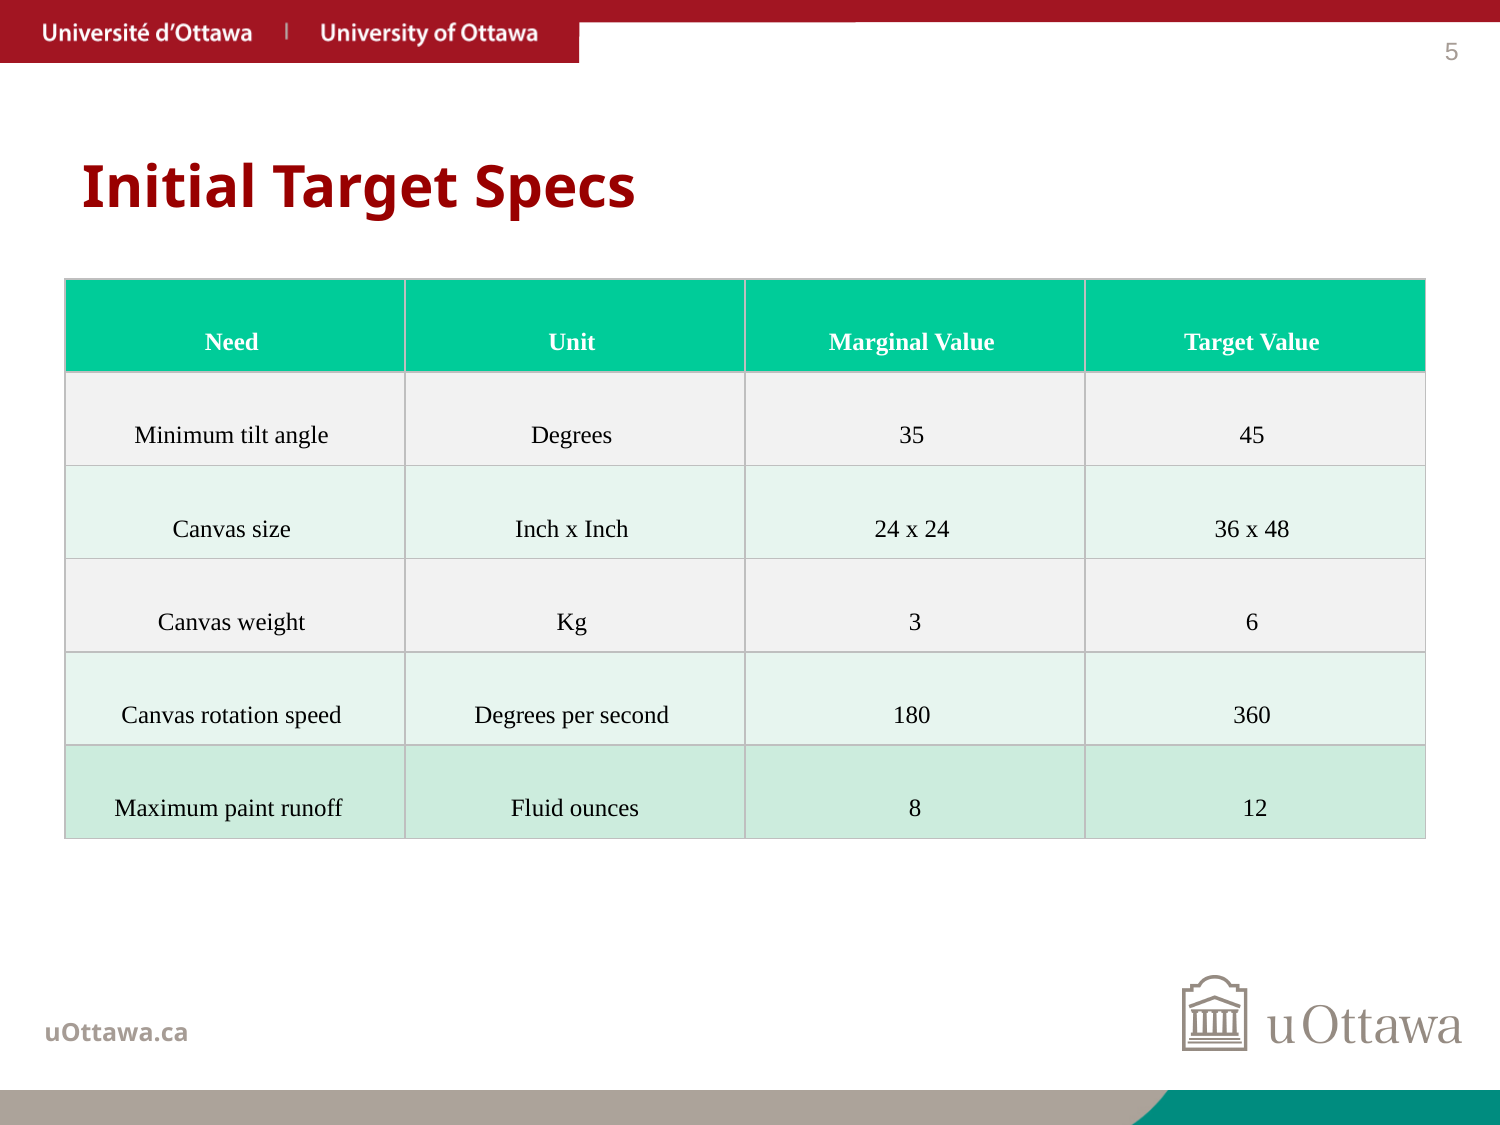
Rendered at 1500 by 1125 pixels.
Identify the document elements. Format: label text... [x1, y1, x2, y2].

text_box 5 [1123, 27, 1474, 88]
table_cell 35 [746, 373, 1084, 465]
table_cell Minimum tilt angle [66, 373, 404, 465]
title Initial Target Specs [67, 113, 1344, 256]
table_header Unit [406, 280, 744, 371]
table_cell Fluid ounces [406, 746, 744, 838]
table_header Need [66, 280, 404, 371]
table_cell Canvas rotation speed [66, 653, 404, 744]
picture [1182, 975, 1462, 1051]
table_cell 12 [1086, 746, 1425, 838]
table_cell Degrees [406, 373, 744, 465]
table_cell 24 x 24 [746, 466, 1084, 558]
table_cell 36 x 48 [1086, 466, 1425, 558]
table_cell Inch x Inch [406, 466, 744, 558]
table_cell 360 [1086, 653, 1425, 744]
picture [0, 0, 1500, 63]
picture [0, 1090, 1500, 1125]
table_cell Canvas size [66, 466, 404, 558]
table_cell 6 [1086, 559, 1425, 651]
table_cell 45 [1086, 373, 1425, 465]
table_cell Kg [406, 559, 744, 651]
table_header Target Value [1086, 280, 1425, 371]
table_header Marginal Value [746, 280, 1084, 371]
table_cell Maximum paint runoff [66, 746, 404, 838]
table_cell 3 [746, 559, 1084, 651]
table_cell Canvas weight [66, 559, 404, 651]
table_cell 180 [746, 653, 1084, 744]
table_cell 8 [746, 746, 1084, 838]
table_cell Degrees per second [406, 653, 744, 744]
